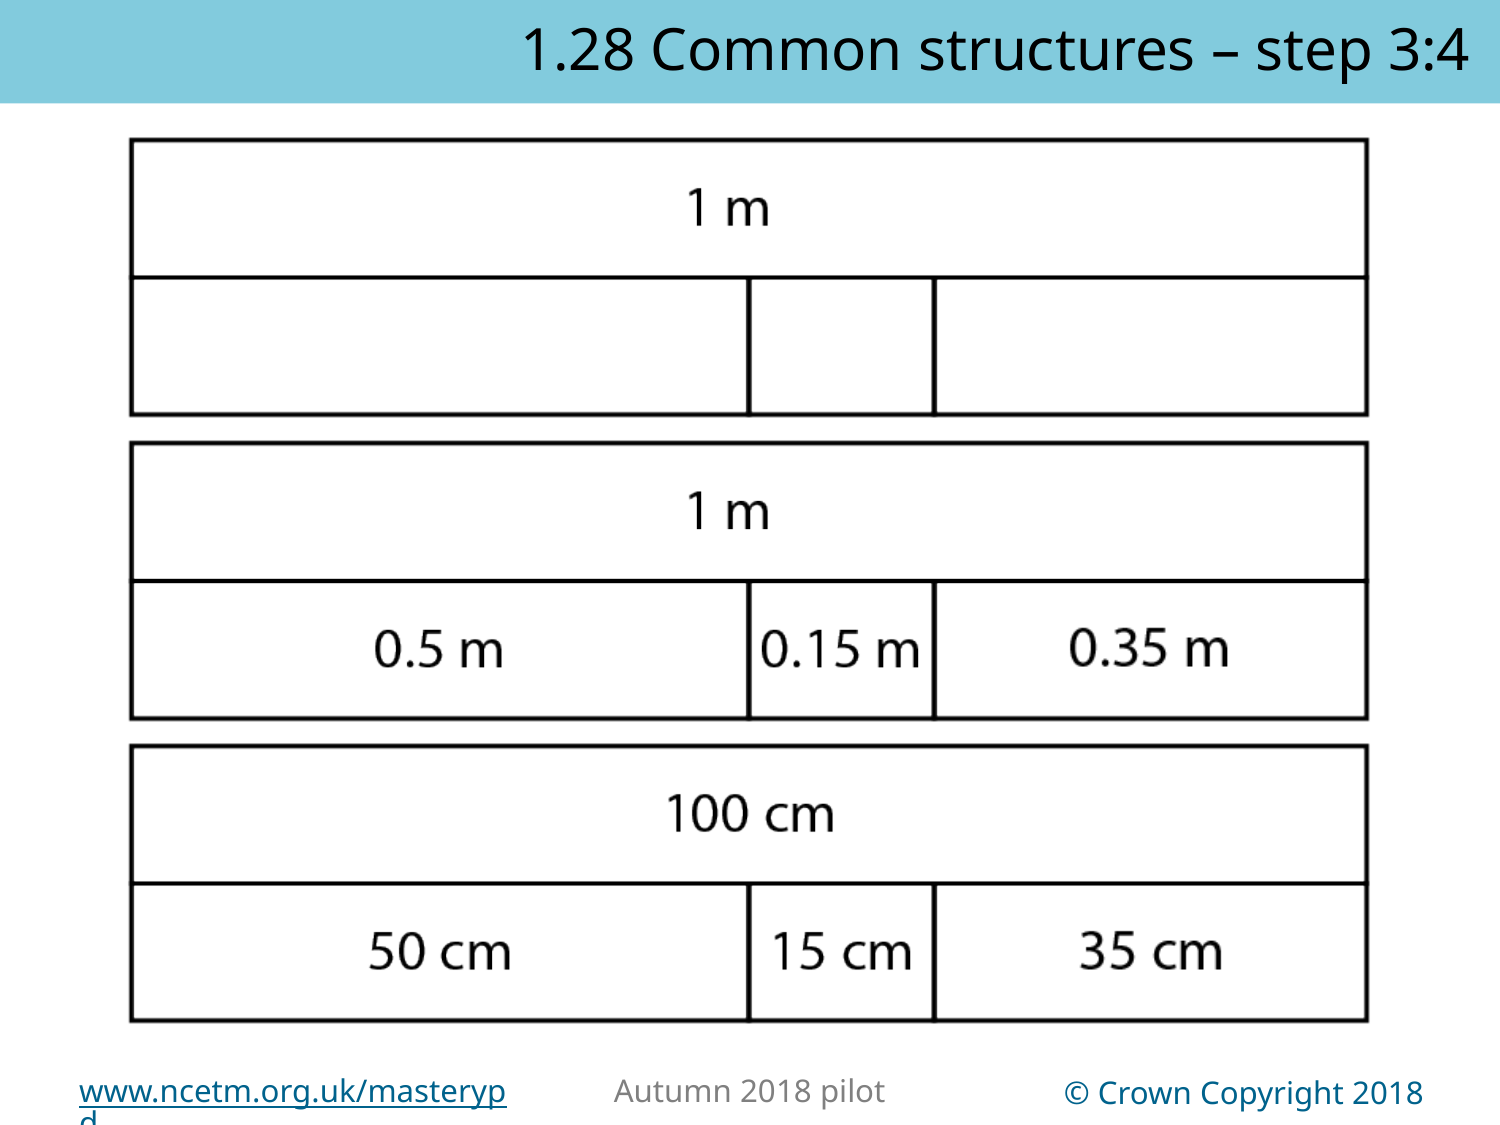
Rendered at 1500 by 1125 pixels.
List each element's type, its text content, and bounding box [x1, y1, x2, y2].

picture [95, 734, 1405, 1032]
picture [95, 127, 1405, 426]
list 1.28 Common structures – step 3:4 [0, 0, 1500, 104]
picture [95, 431, 1405, 730]
